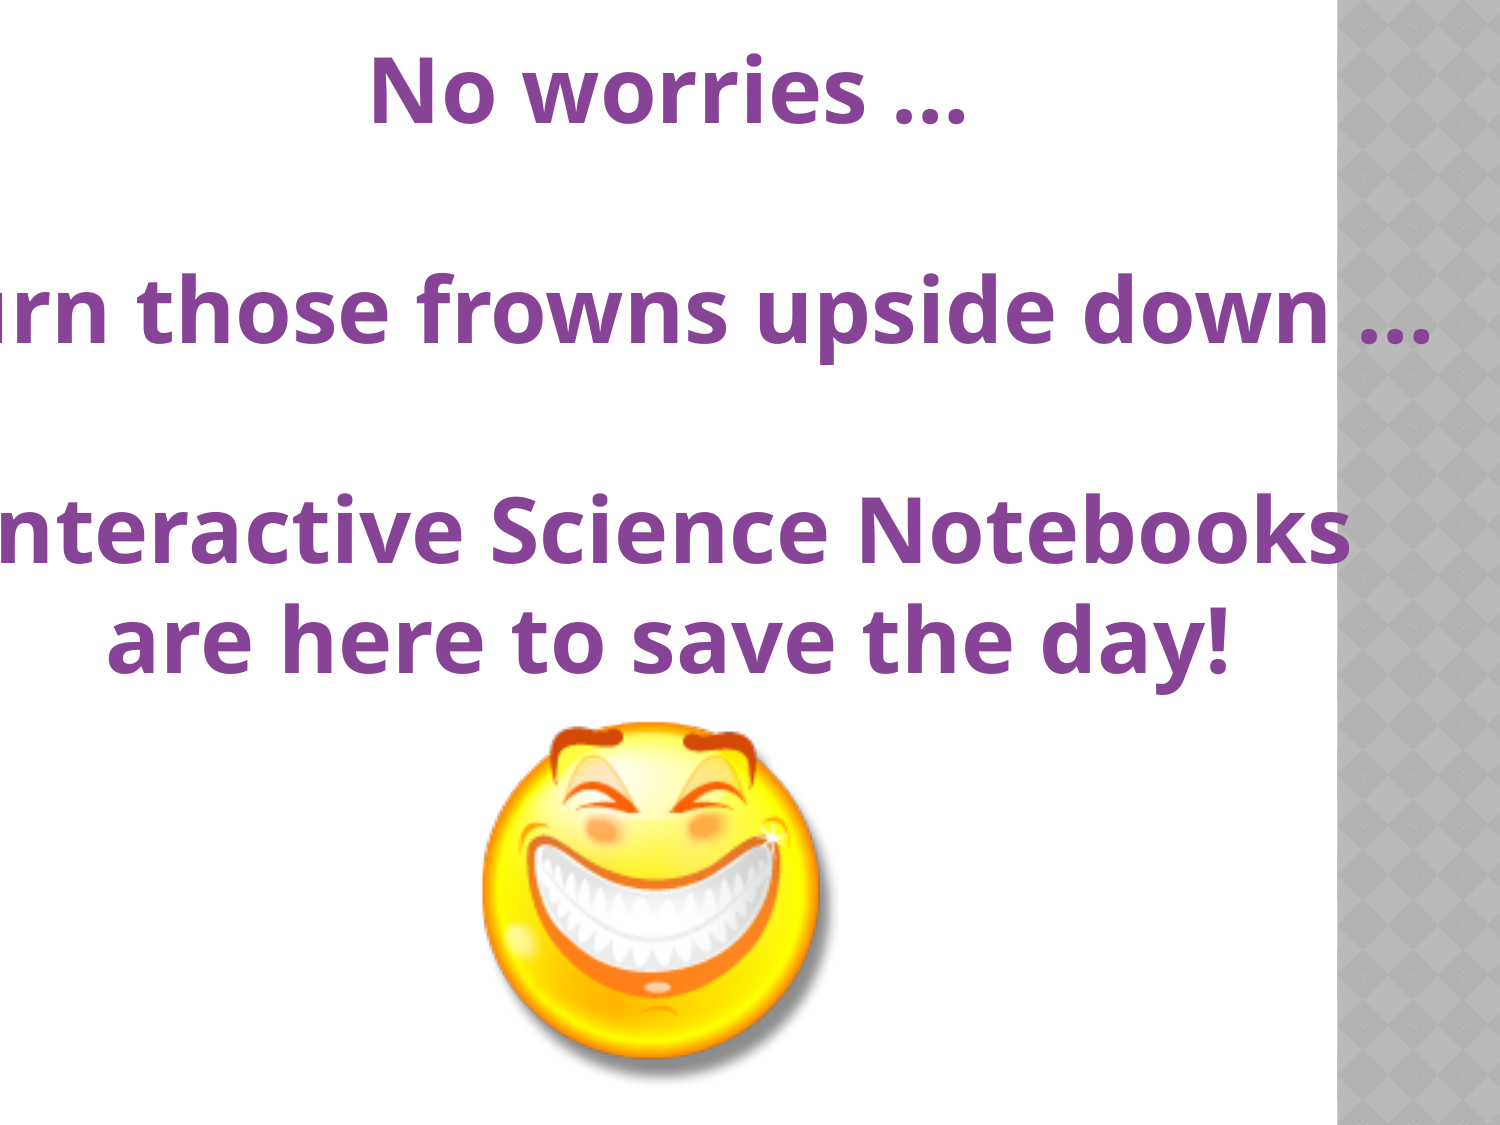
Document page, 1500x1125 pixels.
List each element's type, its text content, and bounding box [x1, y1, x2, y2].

text_box No worries … Turn those frowns upside down … Interactive Science Notebooks are here to save the day! [24, 24, 1313, 963]
picture [462, 711, 838, 1088]
